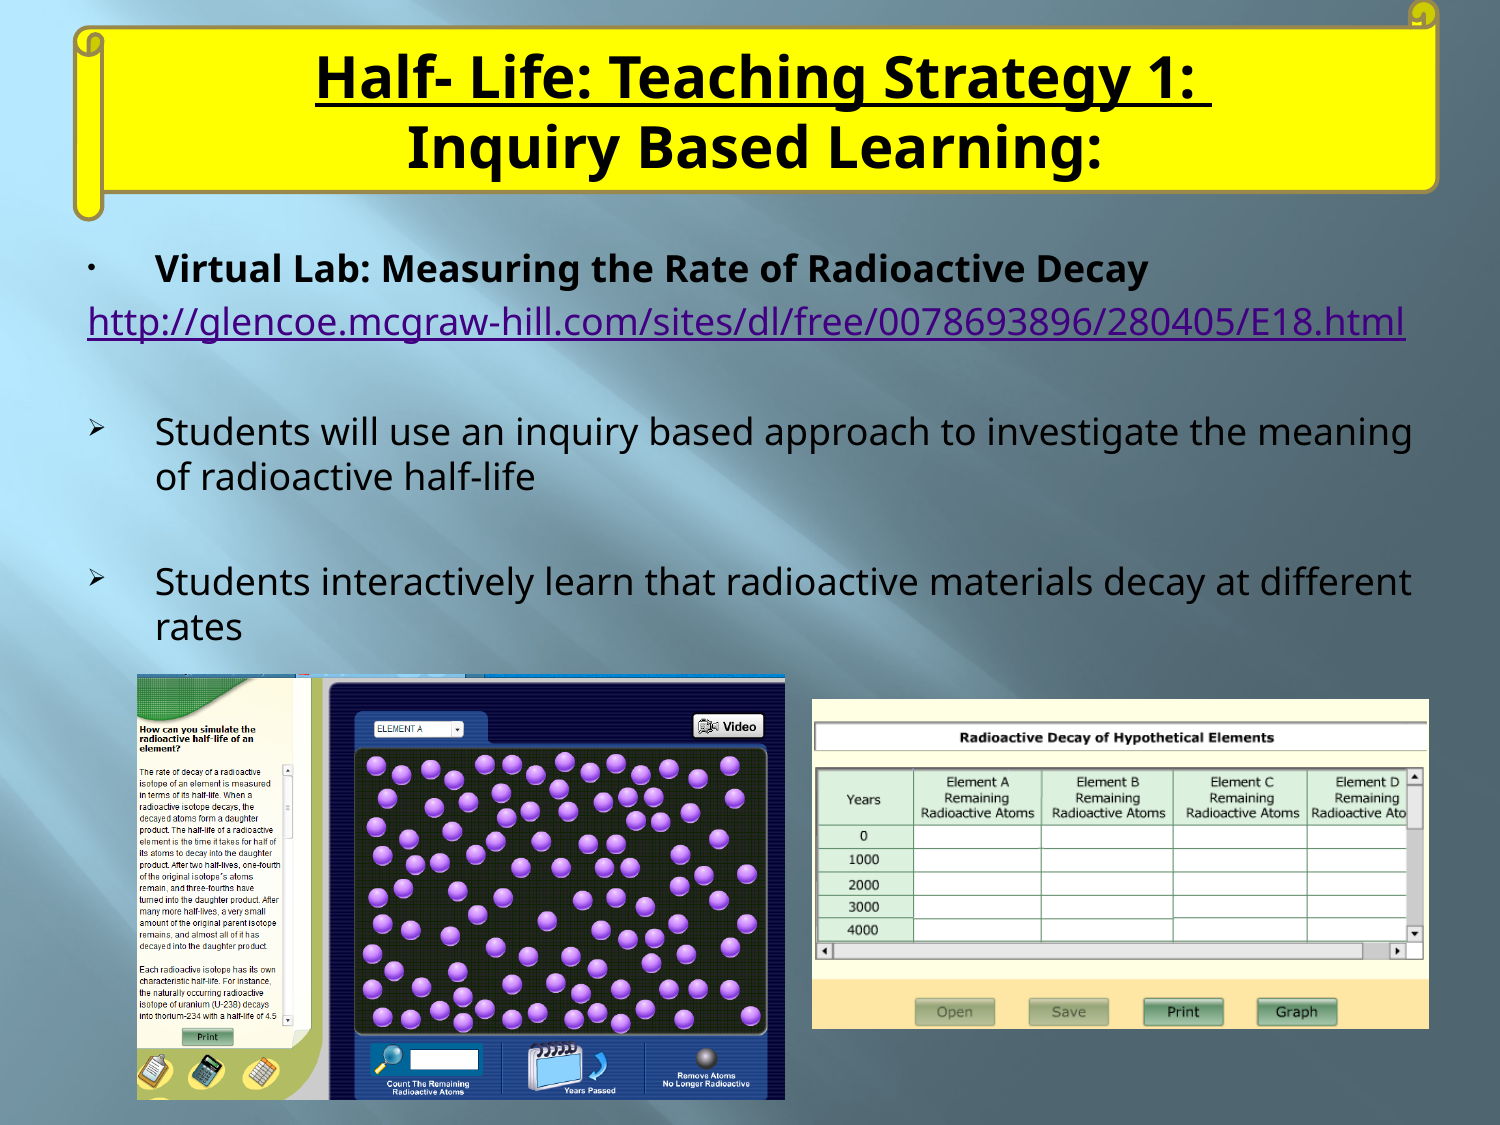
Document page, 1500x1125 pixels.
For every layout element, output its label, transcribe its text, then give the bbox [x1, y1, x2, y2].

list Virtual Lab: Measuring the Rate of Radioactive Decay http://glencoe.mcgraw-hill.com/sites/dl/free/0078693896/280405/E18.html Students will use an inquiry based approach to investigate the meaning of radioactive half-life Students interactively learn that radioactive materials decay at different rates [50, 237, 1450, 1035]
picture [812, 699, 1429, 1030]
text_box Half- Life: Teaching Strategy 1: Inquiry Based Learning: [72, 0, 1440, 222]
picture [137, 674, 786, 1101]
title [75, 195, 1425, 237]
